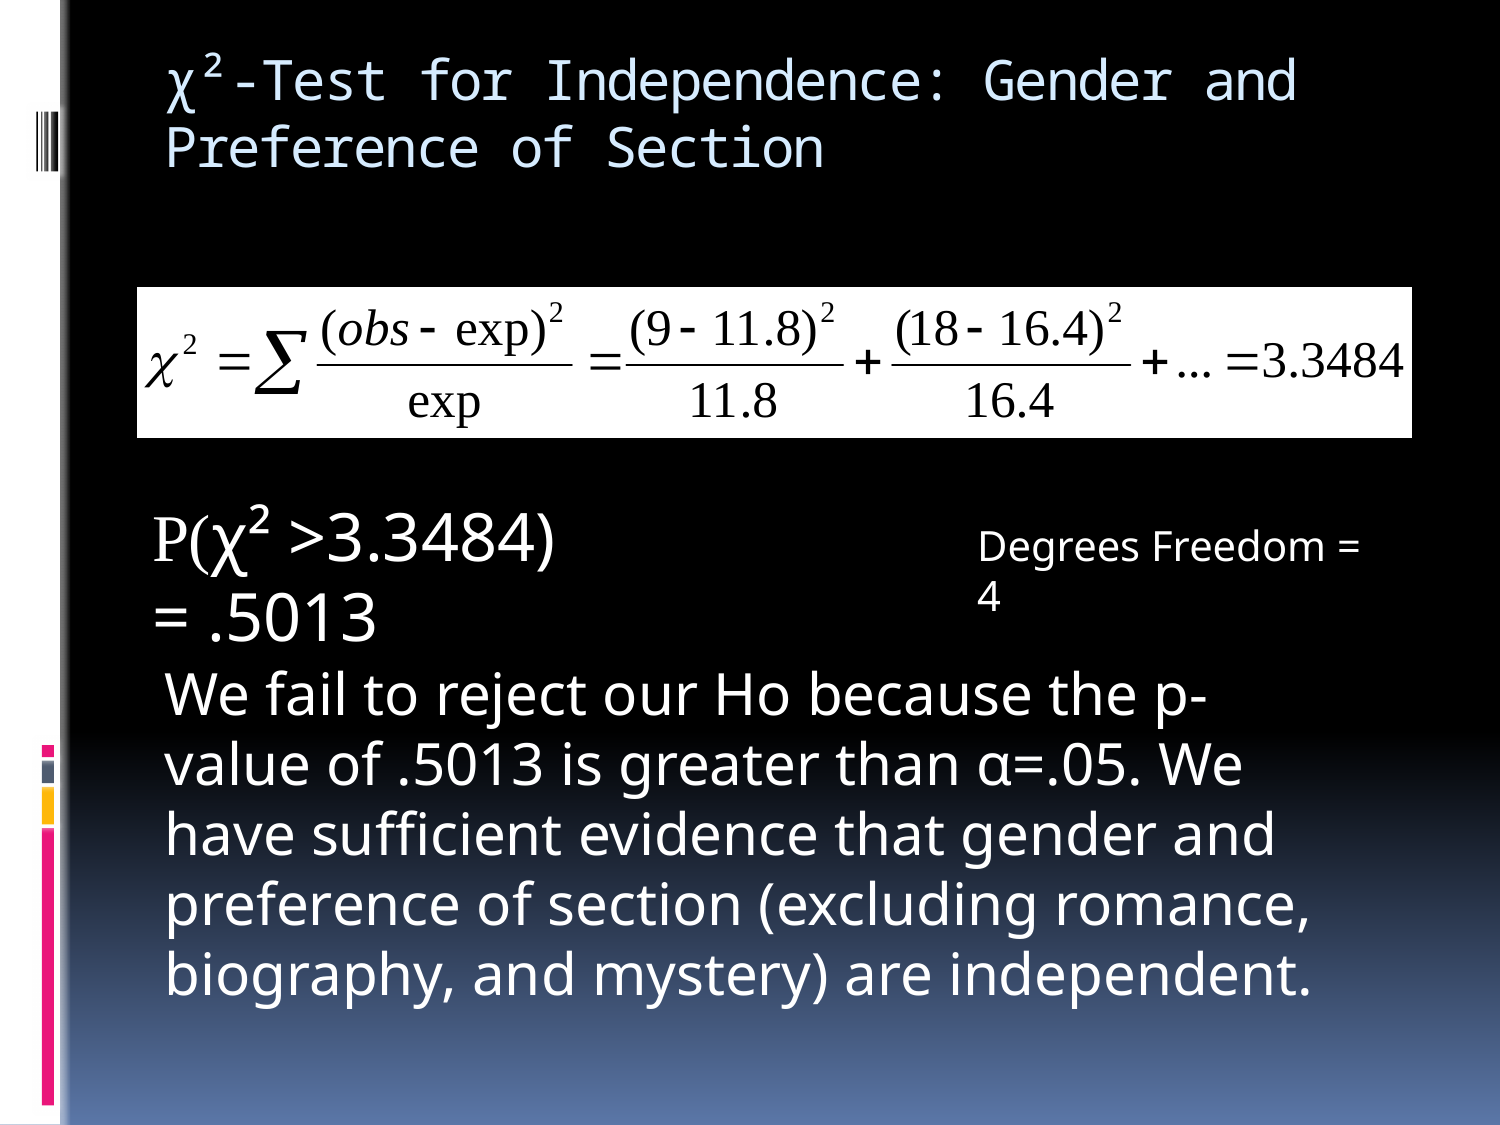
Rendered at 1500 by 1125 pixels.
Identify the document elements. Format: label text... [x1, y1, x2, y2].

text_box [136, 286, 1413, 439]
title χ²-Test for Independence: Gender and Preference of Section [150, 37, 1500, 188]
text_box We fail to reject our Ho because the p-value of .5013 is greater than α=.05. We have sufficient evidence that gender and preference of section (excluding romance, biography, and mystery) are independent. [149, 650, 1350, 1015]
text_box Degrees Freedom = 4 [962, 512, 1400, 628]
text_box P(χ² >3.3484) = .5013 [137, 487, 813, 663]
